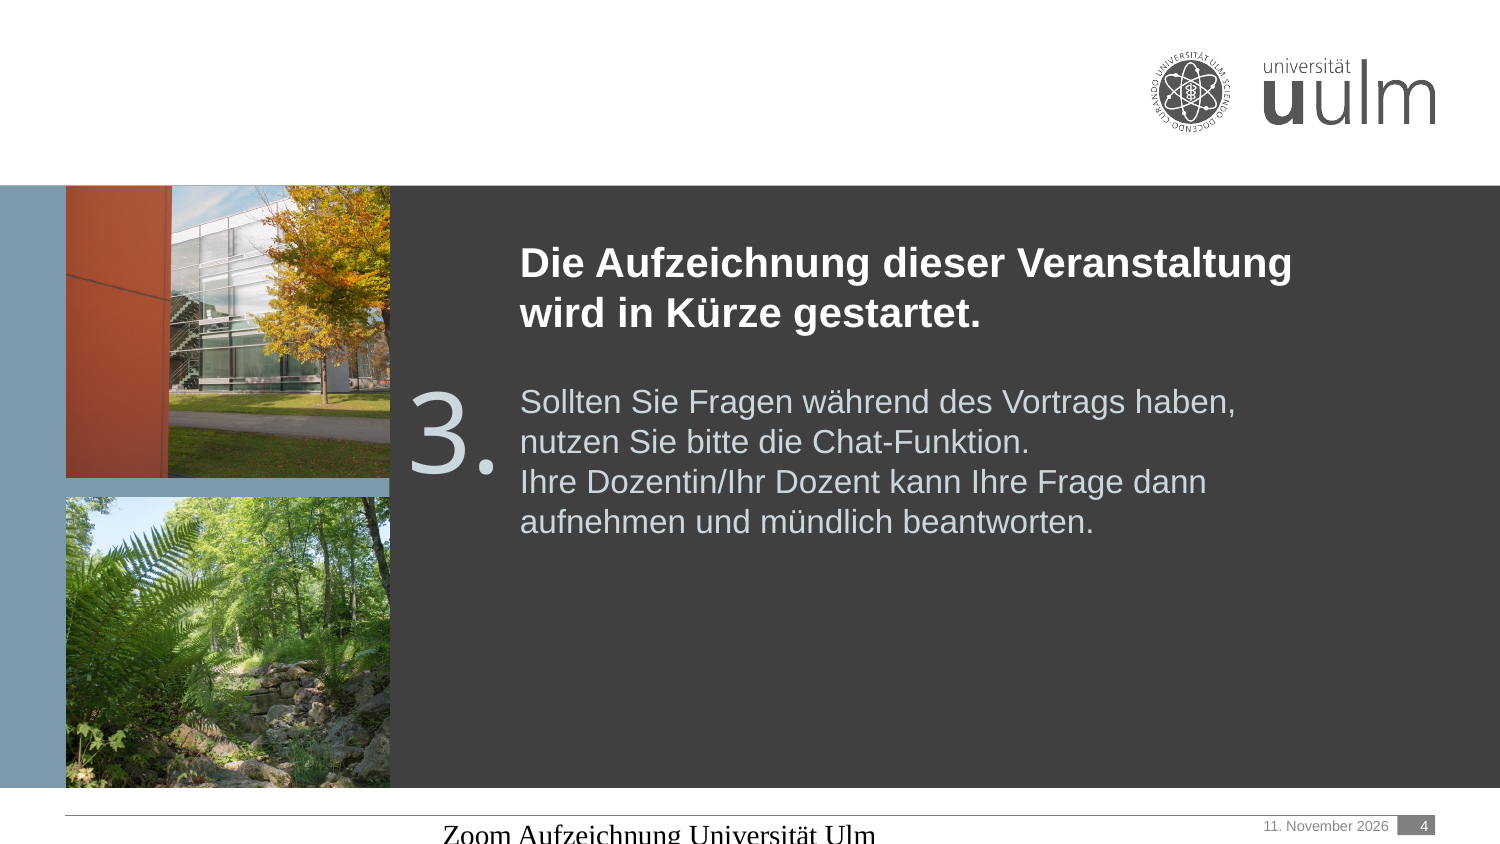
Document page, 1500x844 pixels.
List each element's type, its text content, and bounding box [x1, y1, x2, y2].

picture [66, 186, 390, 478]
text_box 3. [392, 353, 518, 504]
title Die Aufzeichnung dieser Veranstaltung wird in Kürze gestartet. [519, 235, 1500, 347]
slide_number 4 [1393, 816, 1429, 839]
picture [66, 497, 390, 789]
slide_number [1263, 816, 1393, 837]
subtitle Sollten Sie Fragen während des Vortrags haben, nutzen Sie bitte die Chat-Funktion. Ihre Dozentin/Ihr Dozent kann Ihre Frage dann aufnehmen und mündlich beantworten. [519, 380, 1286, 643]
picture [1150, 51, 1436, 133]
footer Zoom Aufzeichnung Universität Ulm [64, 816, 1254, 837]
